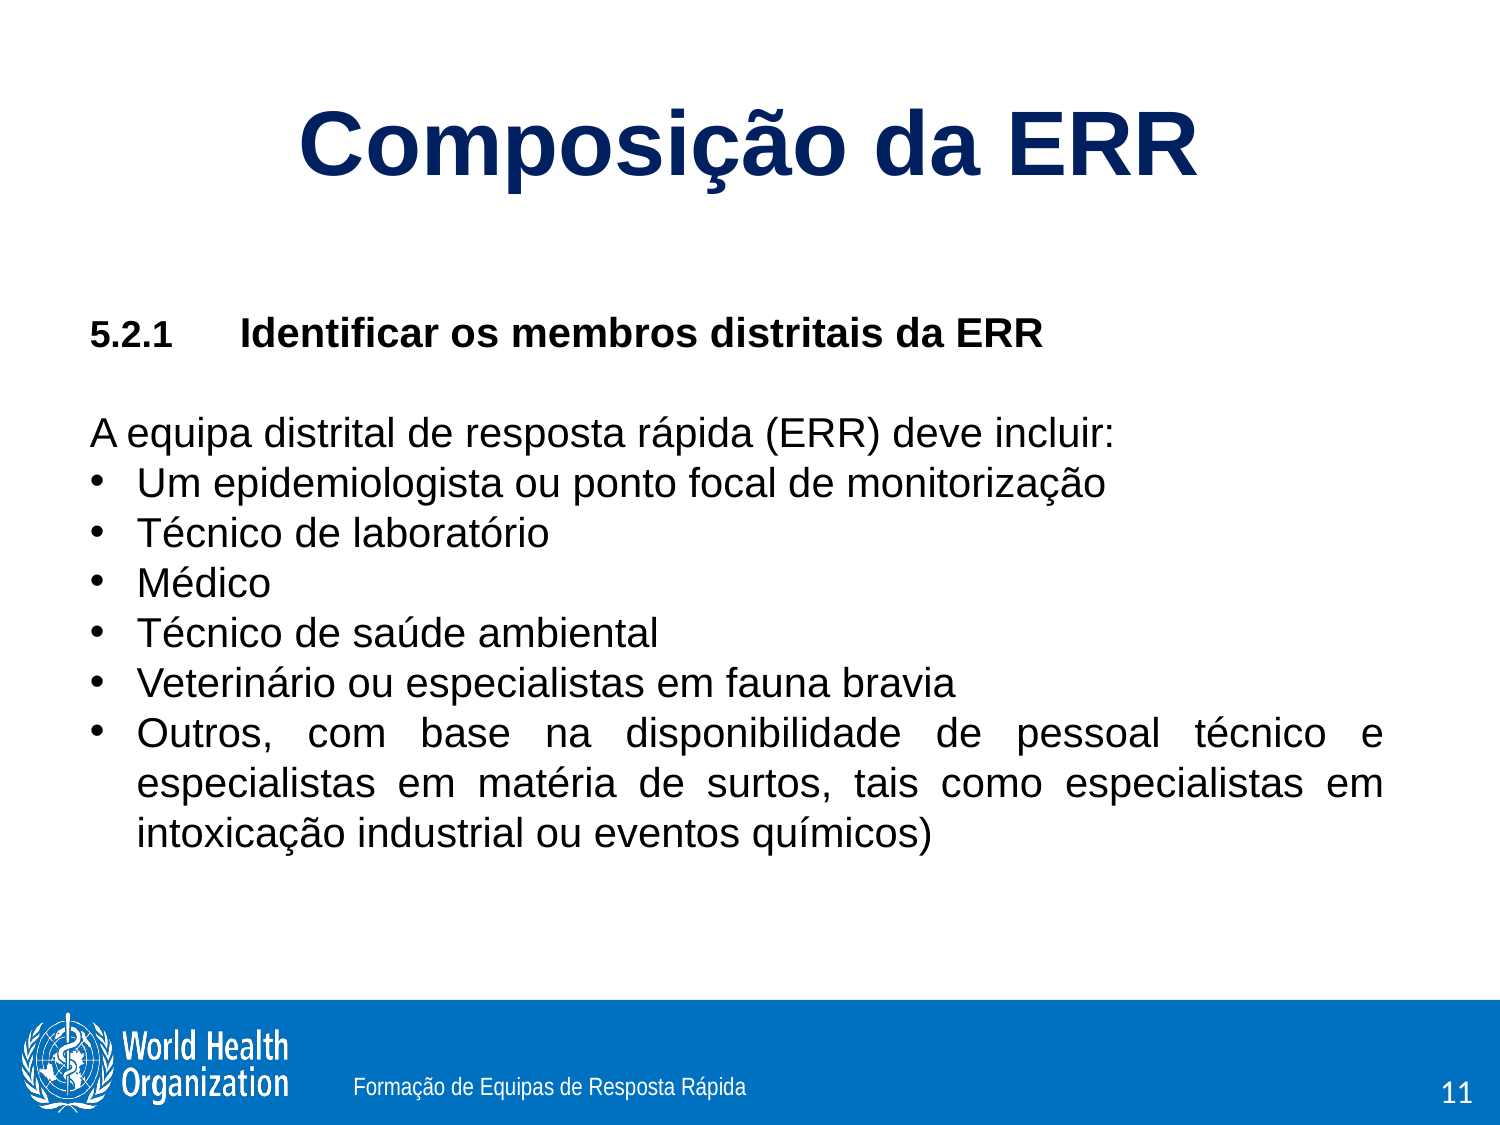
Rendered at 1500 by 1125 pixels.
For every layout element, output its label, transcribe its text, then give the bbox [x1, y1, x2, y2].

text_box 5.2.1 Identificar os membros distritais da ERR A equipa distrital de resposta rápida (ERR) deve incluir: Um epidemiologista ou ponto focal de monitorização Técnico de laboratório Médico Técnico de saúde ambiental Veterinário ou especialistas em fauna bravia Outros, com base na disponibilidade de pessoal técnico e especialistas em matéria de surtos, tais como especialistas em intoxicação industrial ou eventos químicos) [73, 230, 1402, 931]
picture [21, 1012, 288, 1113]
title Composição da ERR [75, 45, 1425, 233]
